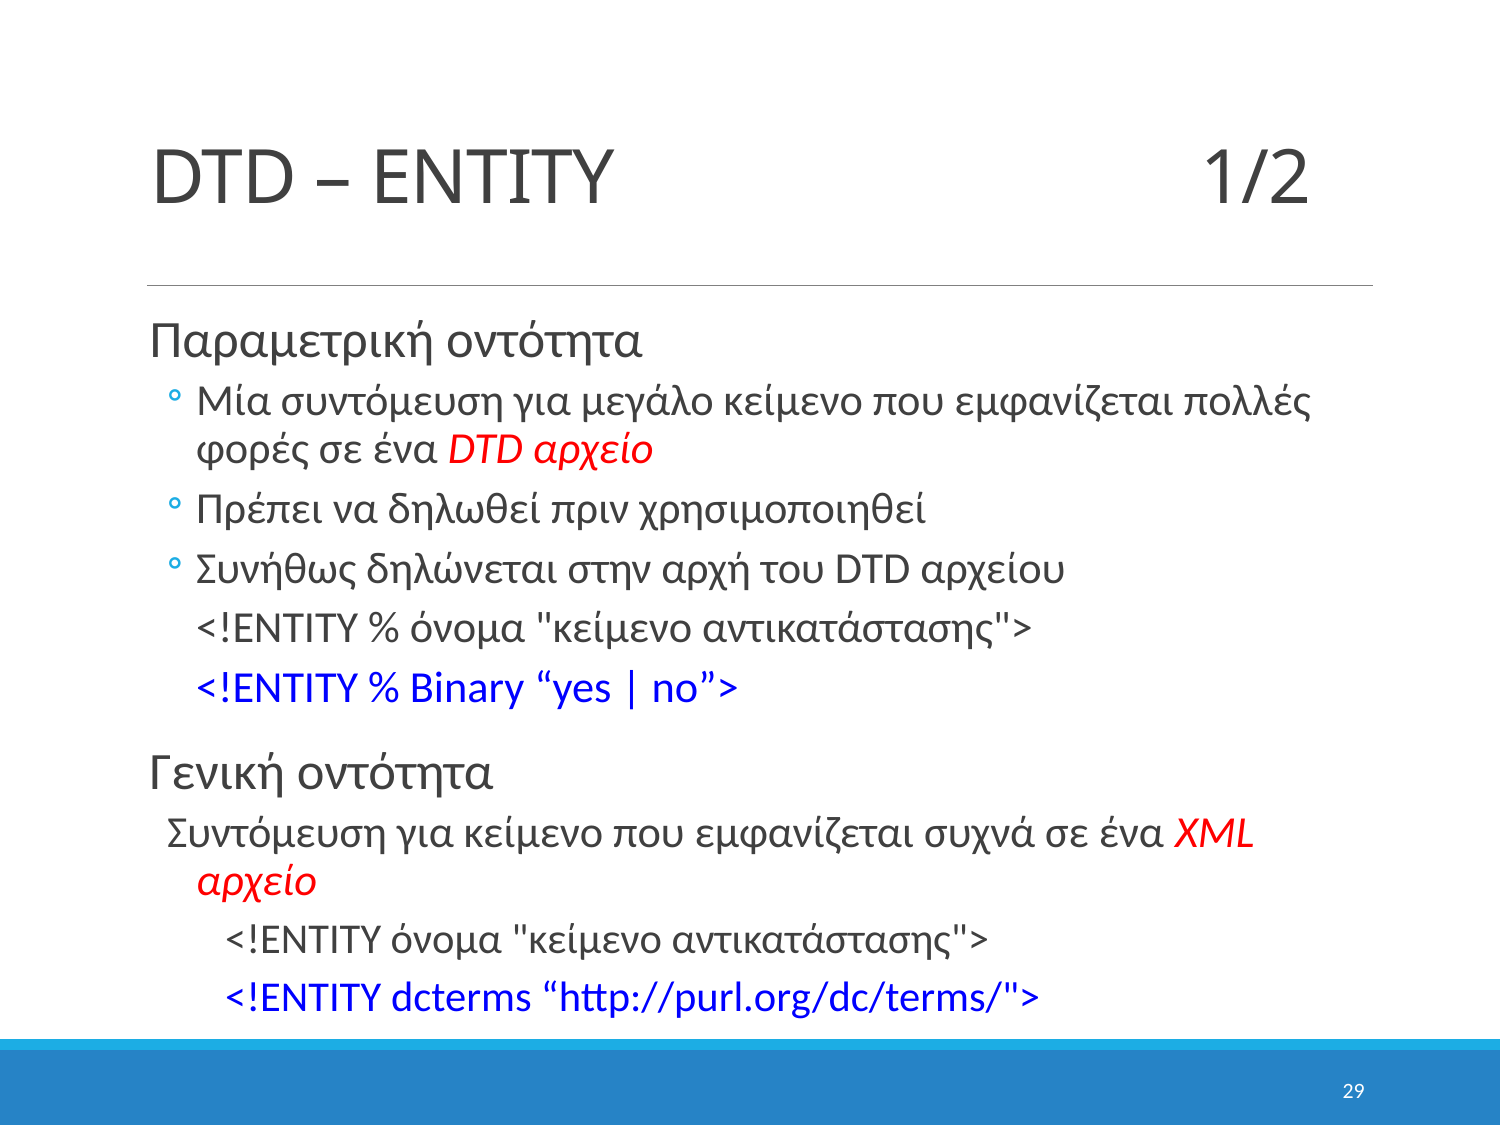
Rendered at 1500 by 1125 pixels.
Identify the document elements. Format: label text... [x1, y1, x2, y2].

title DTD – ΕΝΤΙΤΥ 1/2 [135, 43, 1373, 227]
slide_number 29 [1218, 1059, 1380, 1120]
list Παραμετρική οντότητα Μία συντόμευση για μεγάλο κείμενο που εμφανίζεται πολλές φορές σε ένα DTD αρχείο Πρέπει να δηλωθεί πριν χρησιμοποιηθεί Συνήθως δηλώνεται στην αρχή του DTD αρχείου <!ENTITY % όνομα "κείμενο αντικατάστασης"> <!ENTITY % Binary “yes | no”> Γενική οντότητα Συντόμευση για κείμενο που εμφανίζεται συχνά σε ένα XML αρχείο <!ENTITY όνομα "κείμενο αντικατάστασης"> <!ENTITY dcterms “http://purl.org/dc/terms/"> [135, 304, 1373, 1029]
